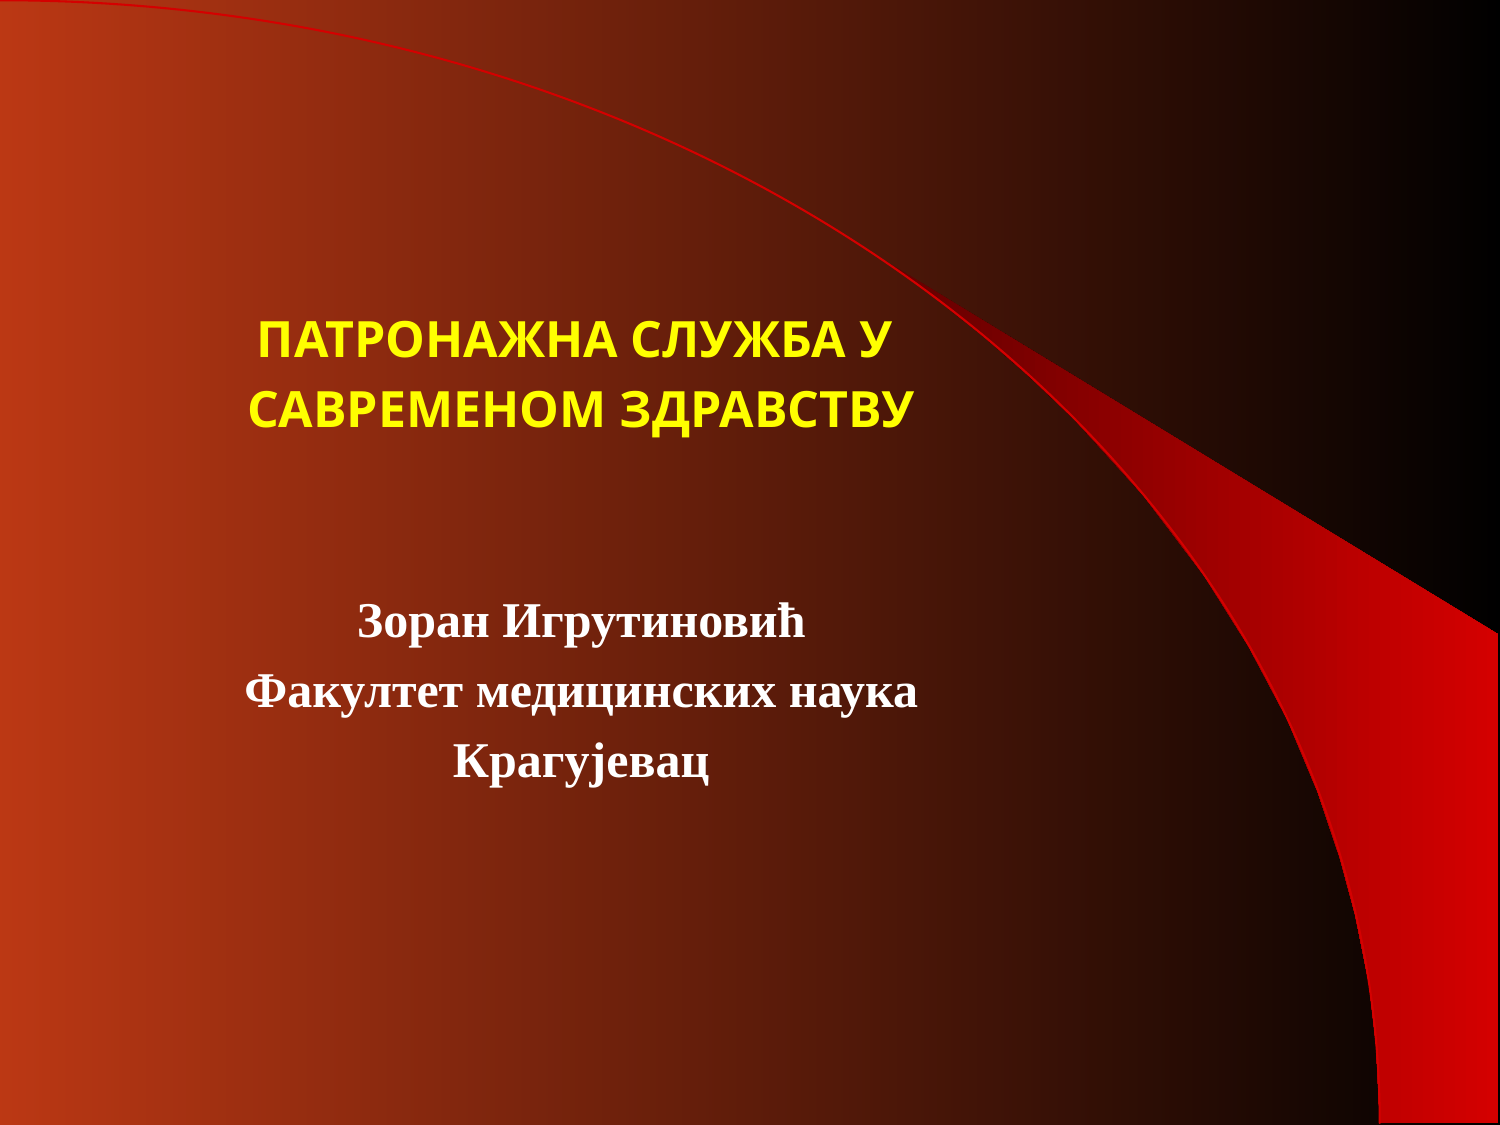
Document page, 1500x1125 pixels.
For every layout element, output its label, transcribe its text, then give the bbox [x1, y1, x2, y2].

list ПАТРОНАЖНА СЛУЖБА У САВРЕМЕНОМ ЗДРАВСТВУ Зоран Игрутиновић Факултет медицинских наука Крагујевац [87, 299, 1075, 588]
